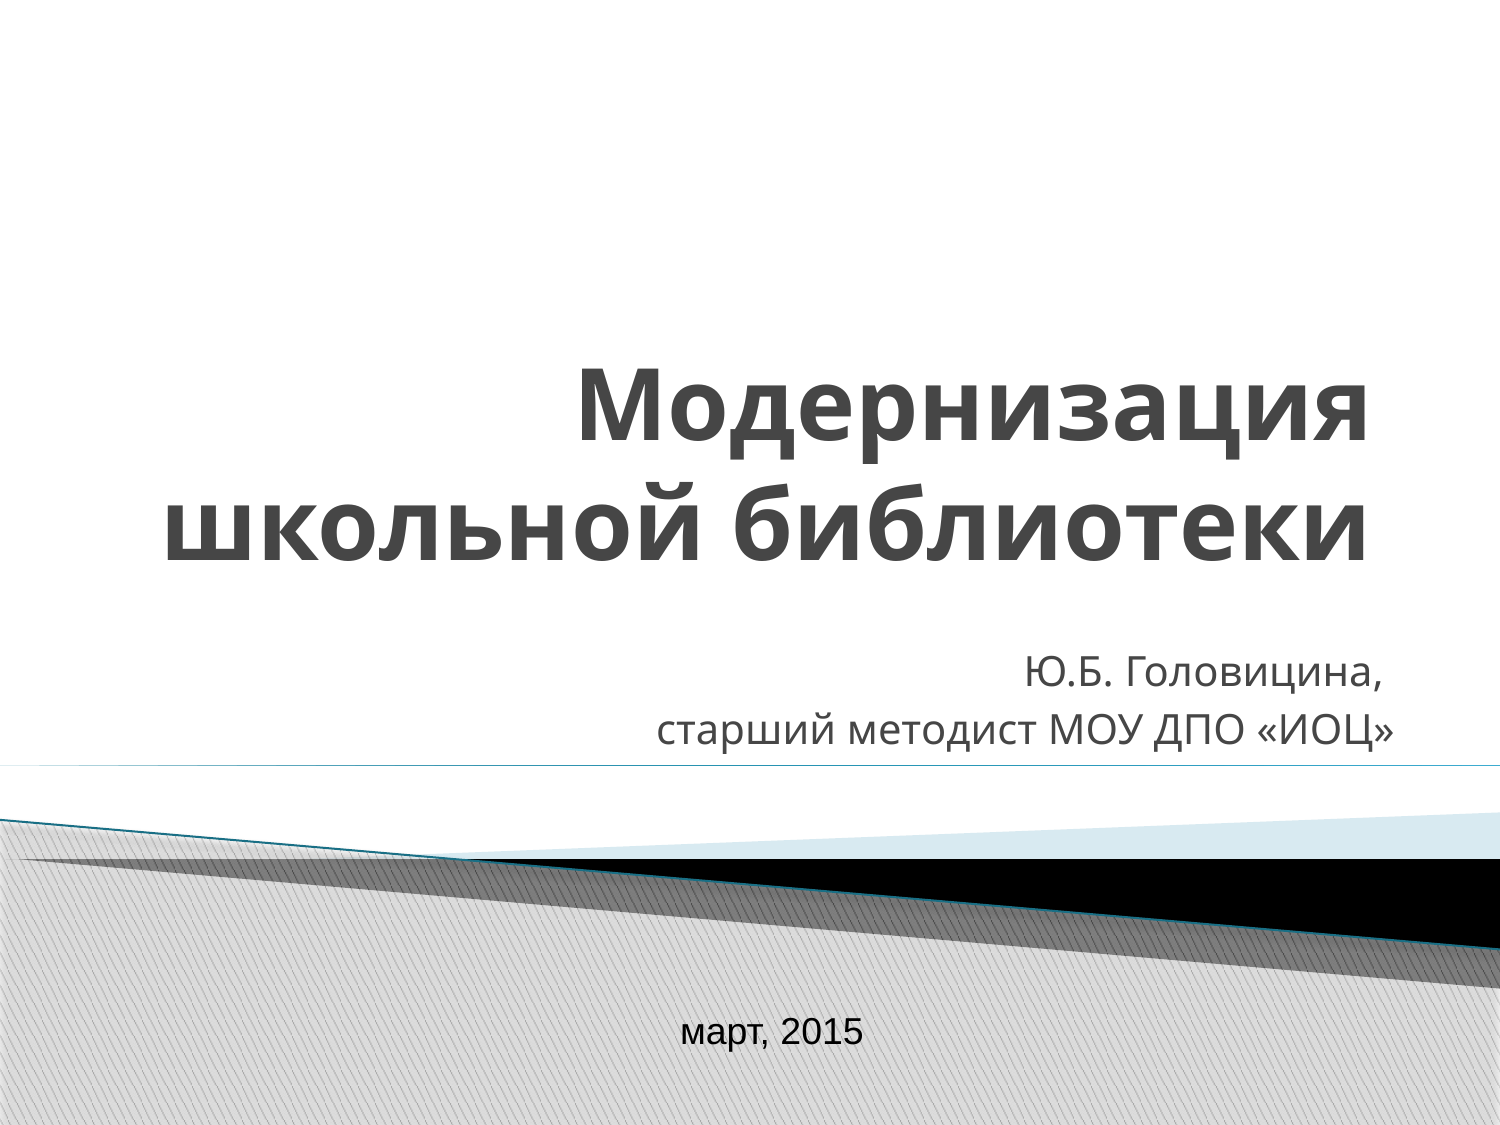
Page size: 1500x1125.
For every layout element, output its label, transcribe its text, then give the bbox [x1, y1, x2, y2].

title Модернизация школьной библиотеки [112, 287, 1388, 588]
picture [5, 859, 1500, 989]
text_box март, 2015 [665, 999, 879, 1060]
subtitle Ю.Б. Головицина, старший методист МОУ ДПО «ИОЦ» [362, 637, 1413, 775]
